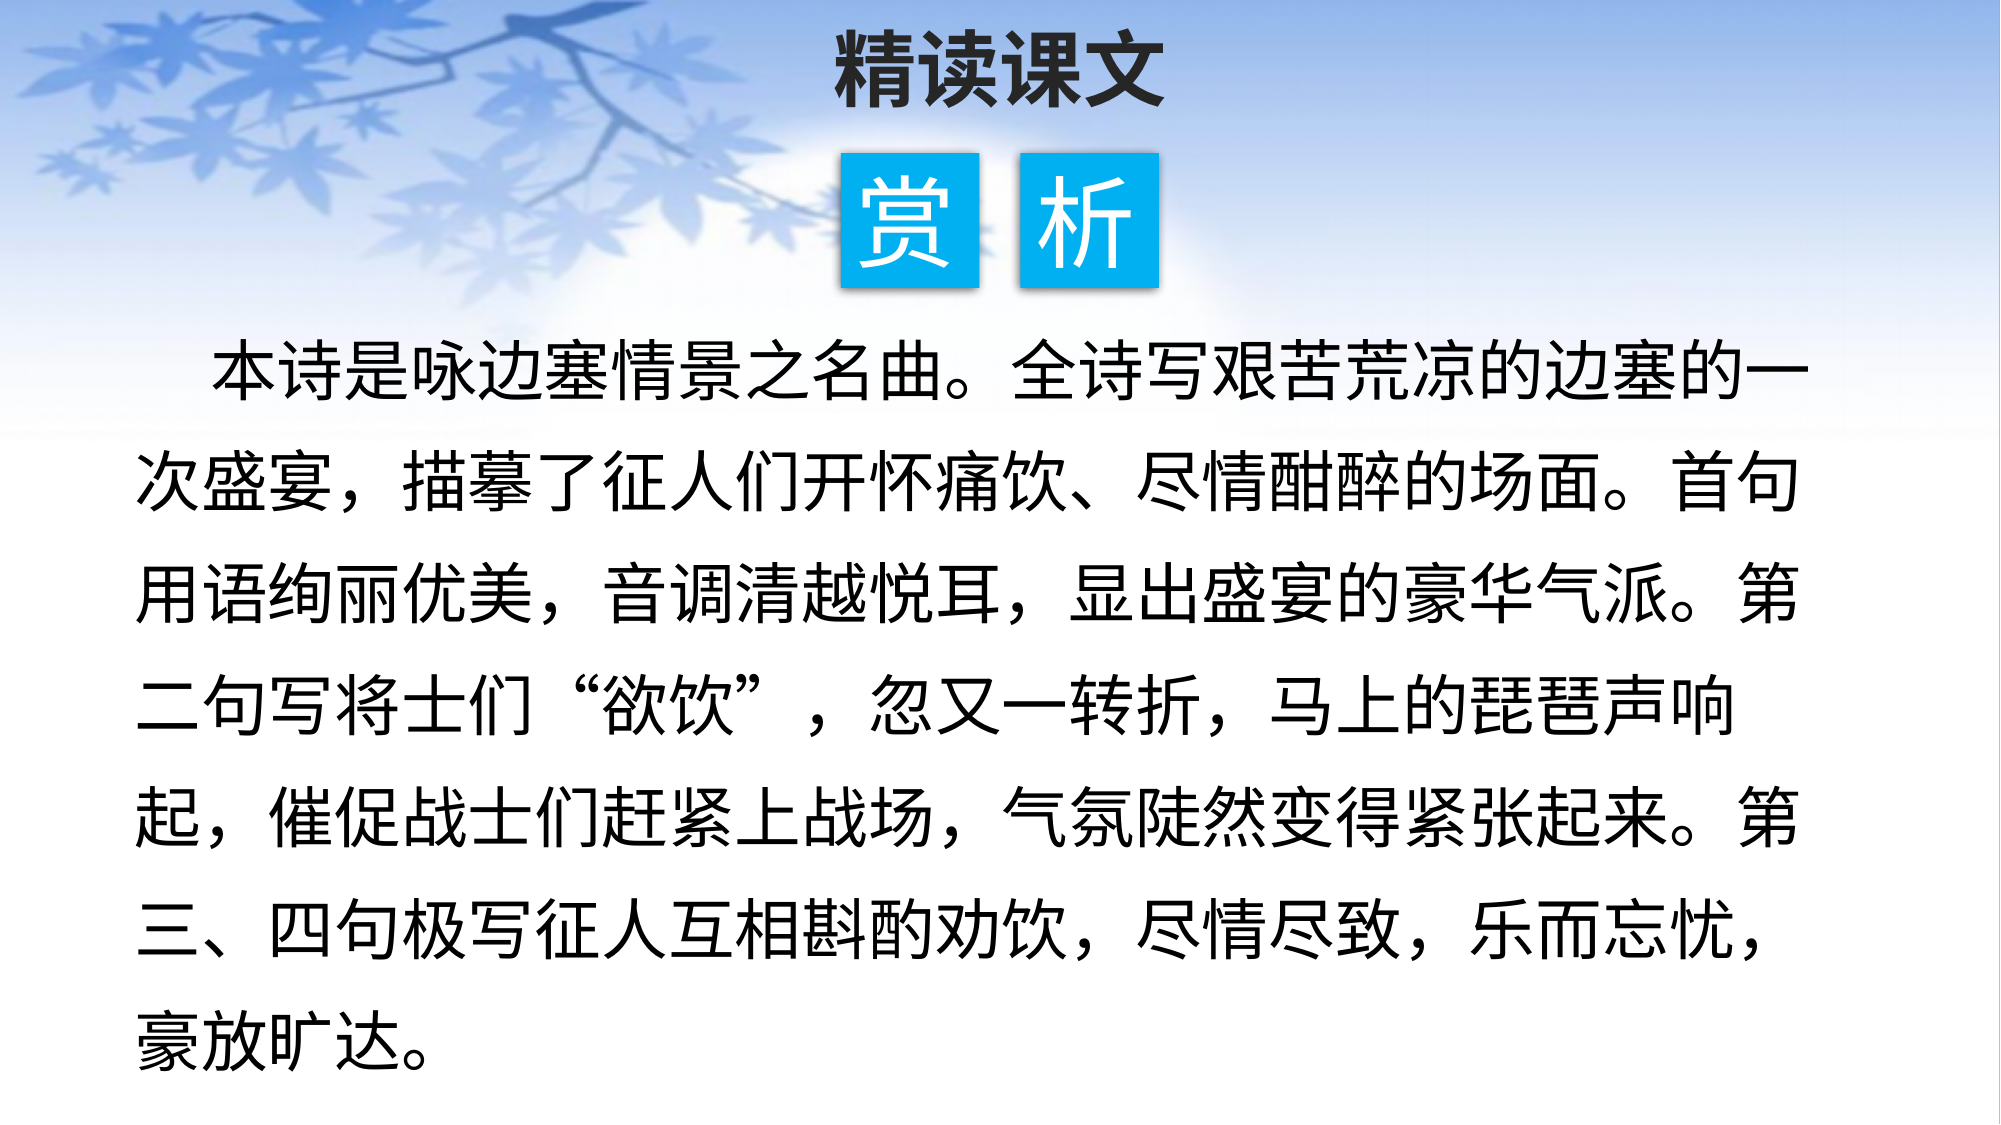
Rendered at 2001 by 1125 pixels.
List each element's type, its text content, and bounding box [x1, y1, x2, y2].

title 精读课文 [137, 0, 1863, 135]
text_box 本诗是咏边塞情景之名曲。全诗写艰苦荒凉的边塞的一次盛宴，描摹了征人们开怀痛饮、尽情酣醉的场面。首句用语绚丽优美，音调清越悦耳，显出盛宴的豪华气派。第二句写将士们“欲饮”，忽又一转折，马上的琵琶声响起，催促战士们赶紧上战场，气氛陡然变得紧张起来。第三、四句极写征人互相斟酌劝饮，尽情尽致，乐而忘忧，豪放旷达。 [119, 288, 1881, 1087]
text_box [840, 152, 1159, 289]
picture [0, 0, 2001, 1125]
